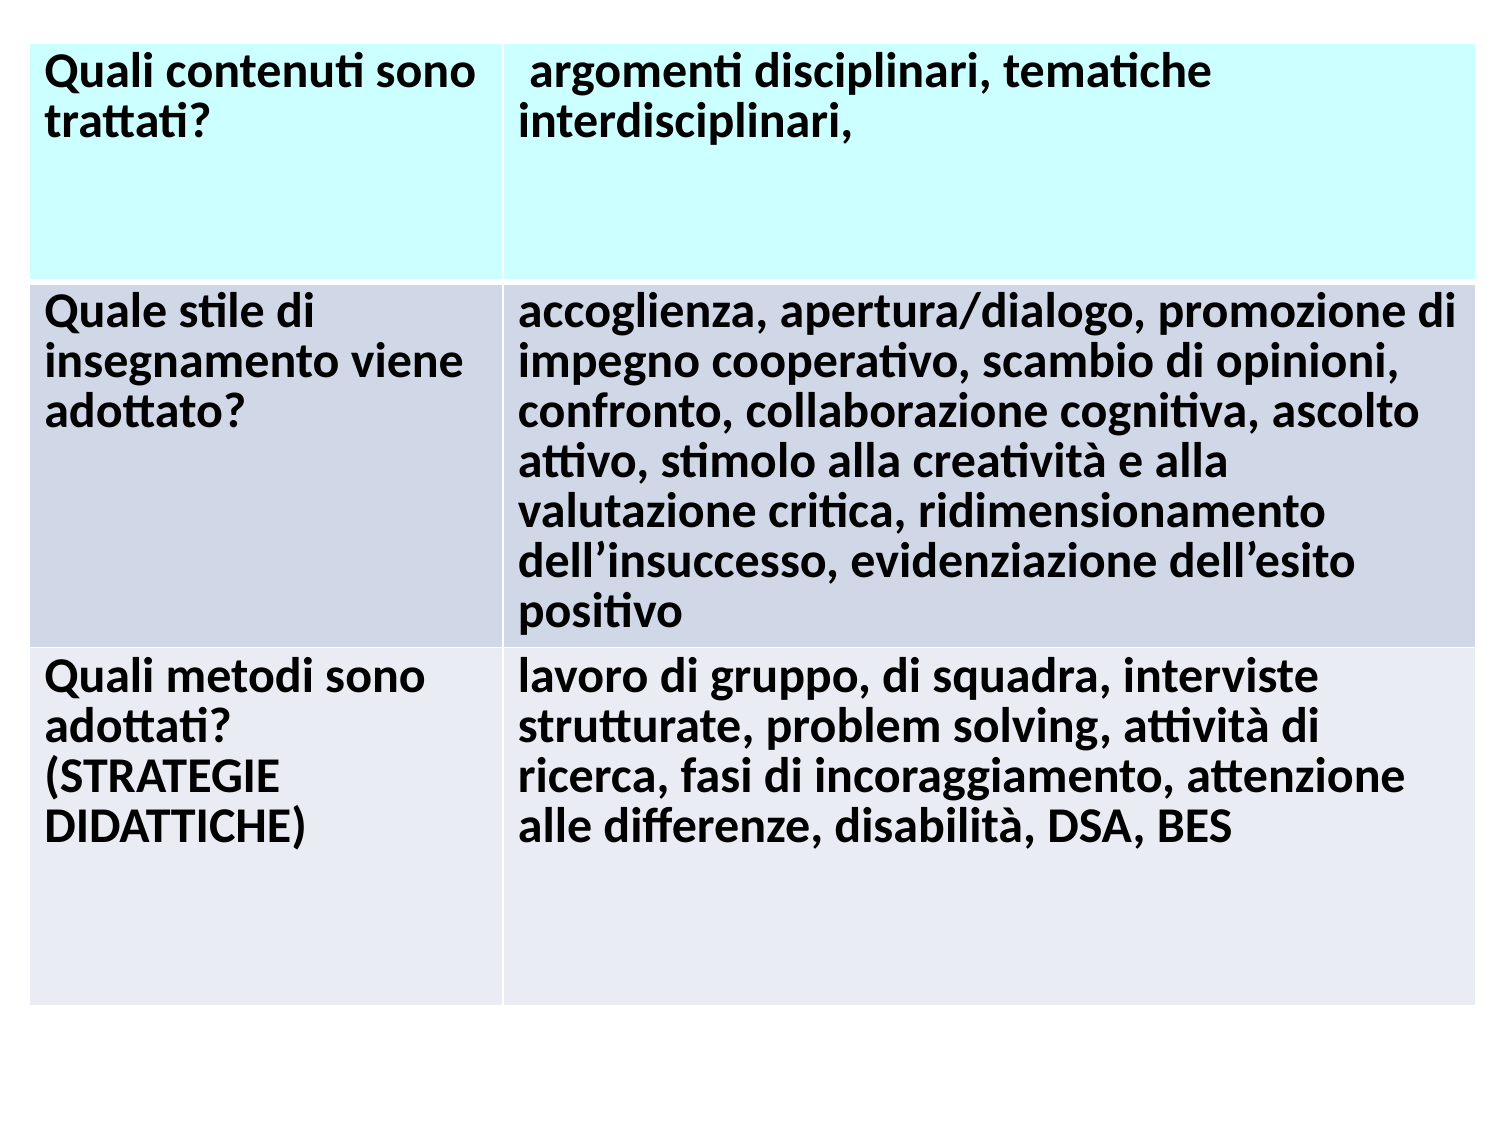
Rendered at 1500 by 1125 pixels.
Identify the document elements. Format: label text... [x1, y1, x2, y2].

table_header argomenti disciplinari, tematiche interdisciplinari, [504, 44, 1475, 279]
table_cell Quali metodi sono adottati? (STRATEGIE DIDATTICHE) [30, 648, 502, 1005]
table_cell lavoro di gruppo, di squadra, interviste strutturate, problem solving, attività di ricerca, fasi di incoraggiamento, attenzione alle differenze, disabilità, DSA, BES [504, 648, 1475, 1005]
table_cell Quale stile di insegnamento viene adottato? [30, 285, 502, 647]
table_cell accoglienza, apertura/dialogo, promozione di impegno cooperativo, scambio di opinioni, confronto, collaborazione cognitiva, ascolto attivo, stimolo alla creatività e alla valutazione critica, ridimensionamento dell’insuccesso, evidenziazione dell’esito positivo [504, 285, 1475, 647]
table_header Quali contenuti sono trattati? [30, 44, 502, 279]
